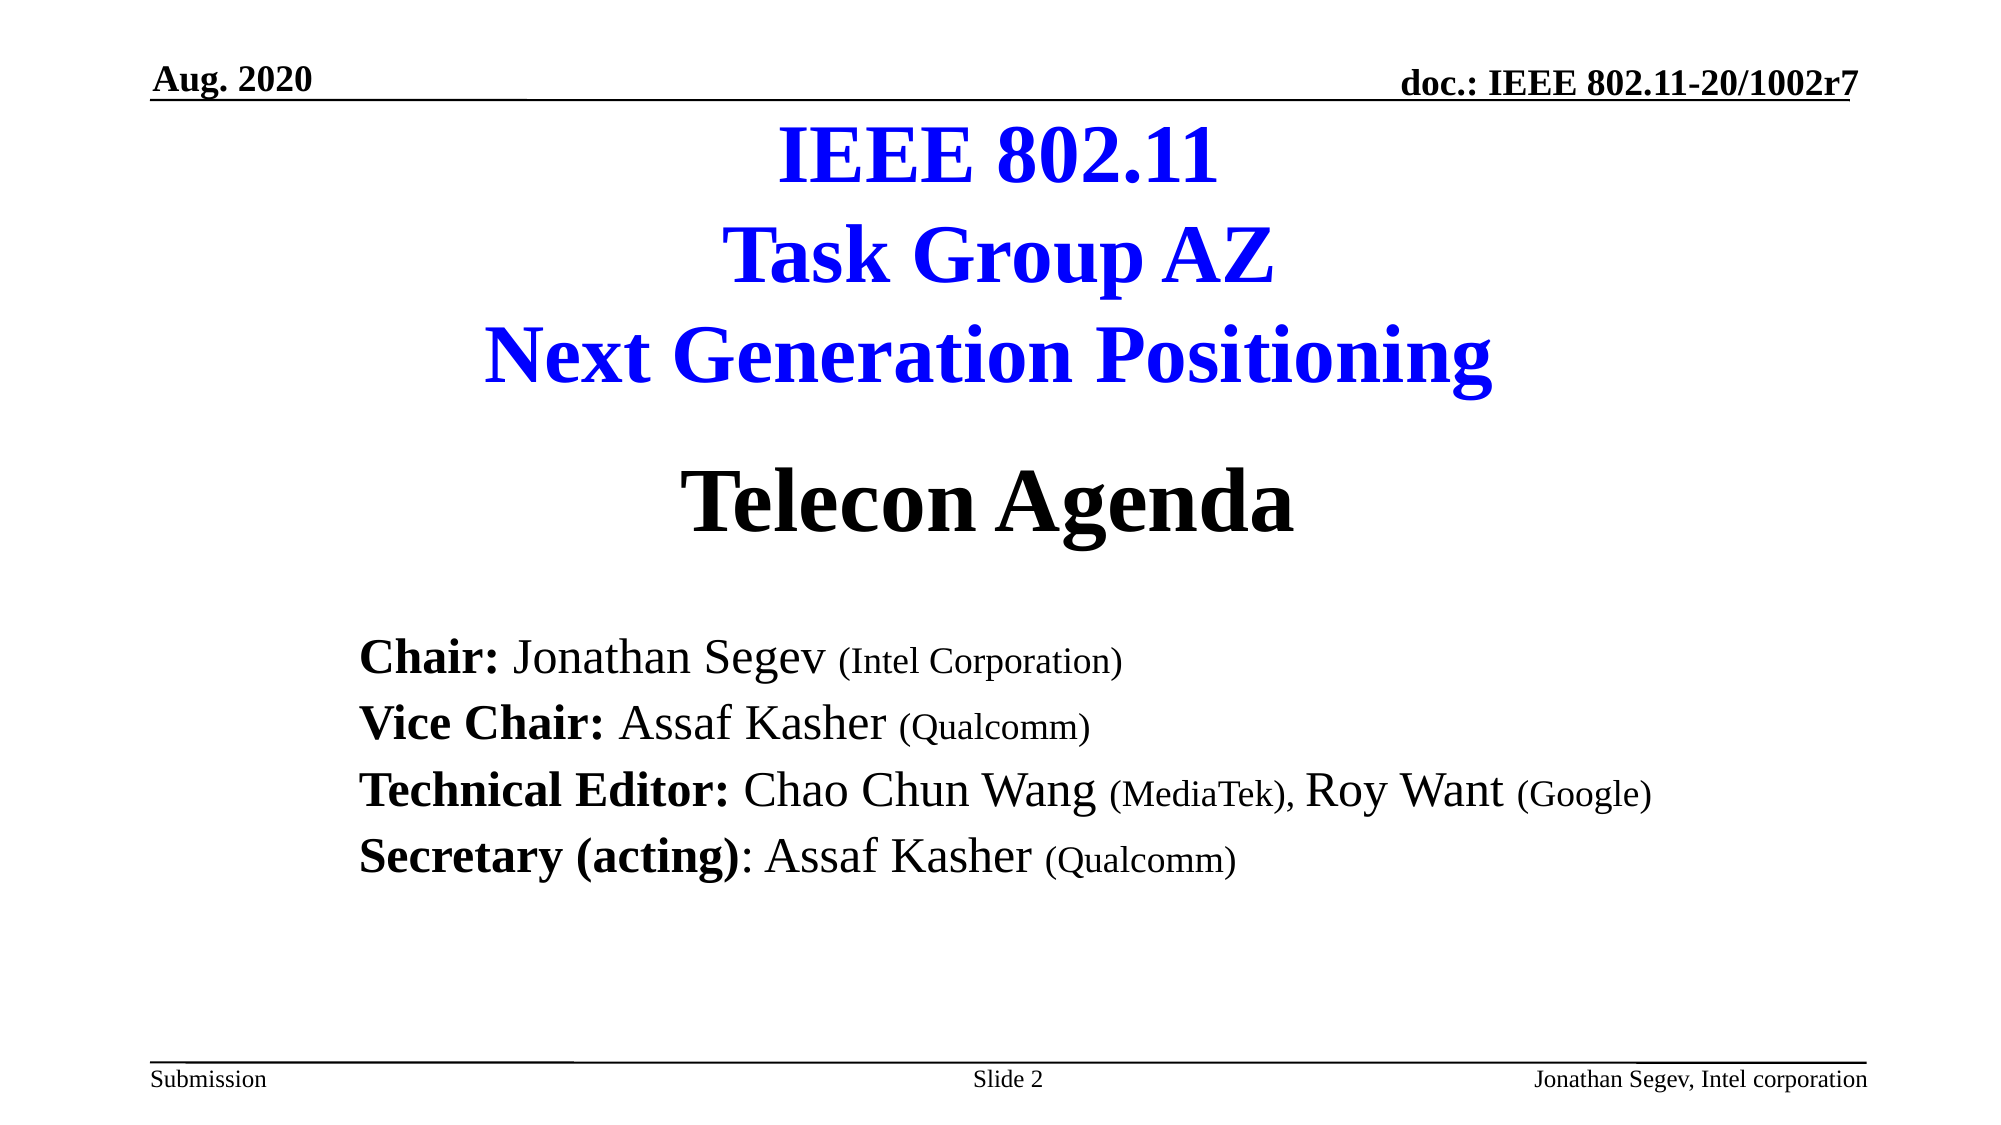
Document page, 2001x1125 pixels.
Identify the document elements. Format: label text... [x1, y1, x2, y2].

footer Jonathan Segev, Intel corporation [1171, 1061, 1869, 1093]
title IEEE 802.11 Task Group AZ Next Generation Positioning [149, 112, 1850, 386]
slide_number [152, 54, 563, 100]
slide_number Slide 2 [950, 1061, 1067, 1123]
list Telecon Agenda Chair: Jonathan Segev (Intel Corporation) Vice Chair: Assaf Kasher (Qualcomm) Technical Editor: Chao Chun Wang (MediaTek), Roy Want (Google) Secretary (acting): Assaf Kasher (Qualcomm) [149, 444, 1850, 1000]
